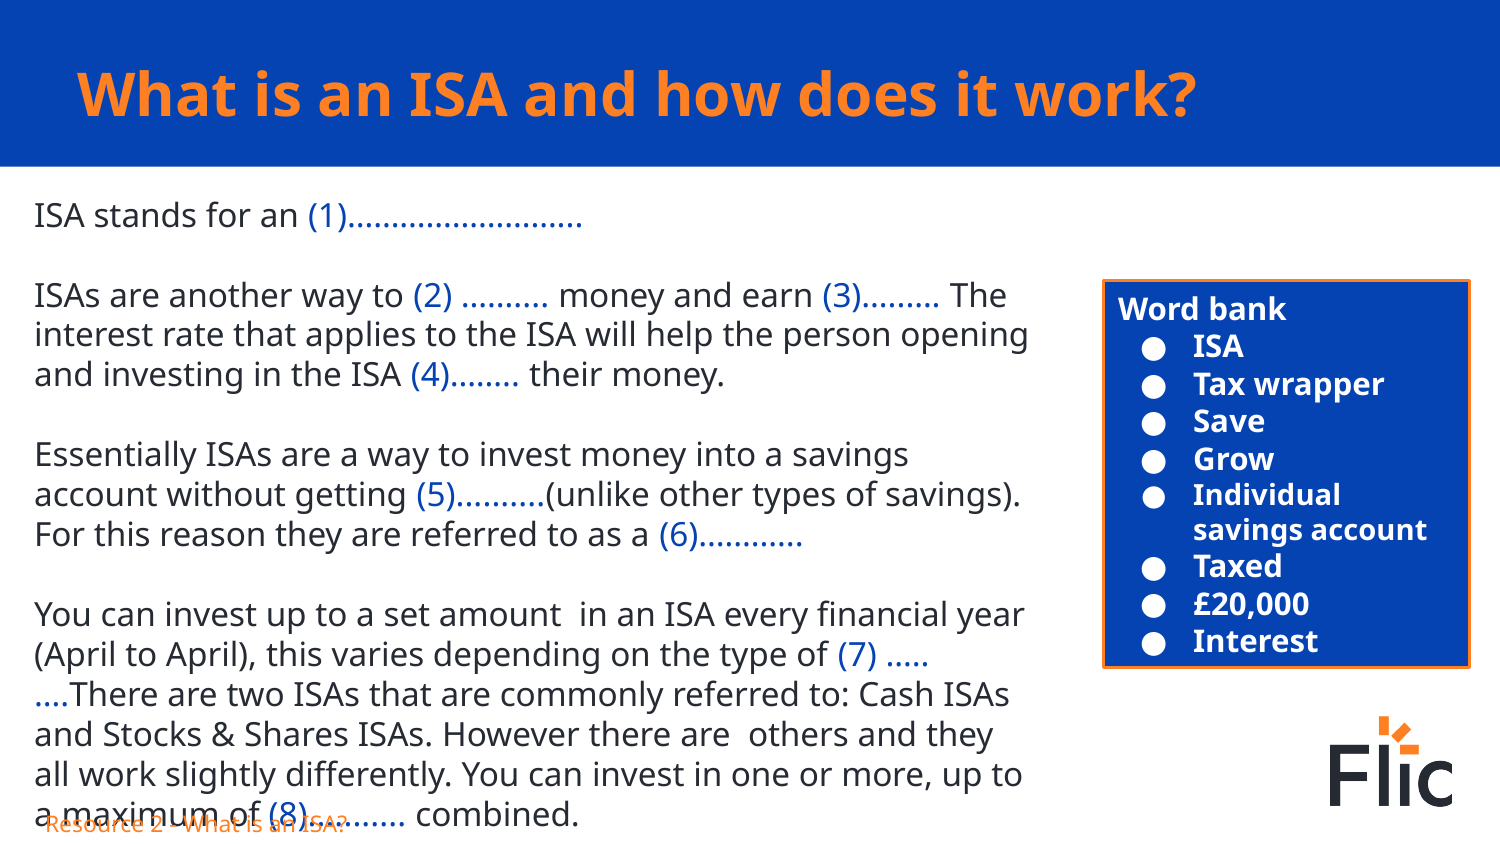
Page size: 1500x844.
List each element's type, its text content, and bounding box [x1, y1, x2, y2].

text_box Resource 2 - What is an ISA? [30, 796, 523, 844]
text_box What is an ISA and how does it work? [62, 41, 1475, 147]
text_box ISA stands for an (1)……………………... ISAs are another way to (2) …….... money and earn (3)…..…. The interest rate that applies to the ISA will help the person opening and investing in the ISA (4)…….. their money. Essentially ISAs are a way to invest money into a savings account without getting (5)..........(unlike other types of savings). For this reason they are referred to as a (6).……….. You can invest up to a set amount in an ISA every financial year (April to April), this varies depending on the type of (7) …..….There are two ISAs that are commonly referred to: Cash ISAs and Stocks & Shares ISAs. However there are others and they all work slightly differently. You can invest in one or more, up to a maximum of (8)........... combined. [19, 178, 1054, 844]
text_box Word bank ISA Tax wrapper Save Grow Individual savings account Taxed £20,000 Interest [1103, 280, 1470, 668]
picture [1330, 716, 1452, 807]
